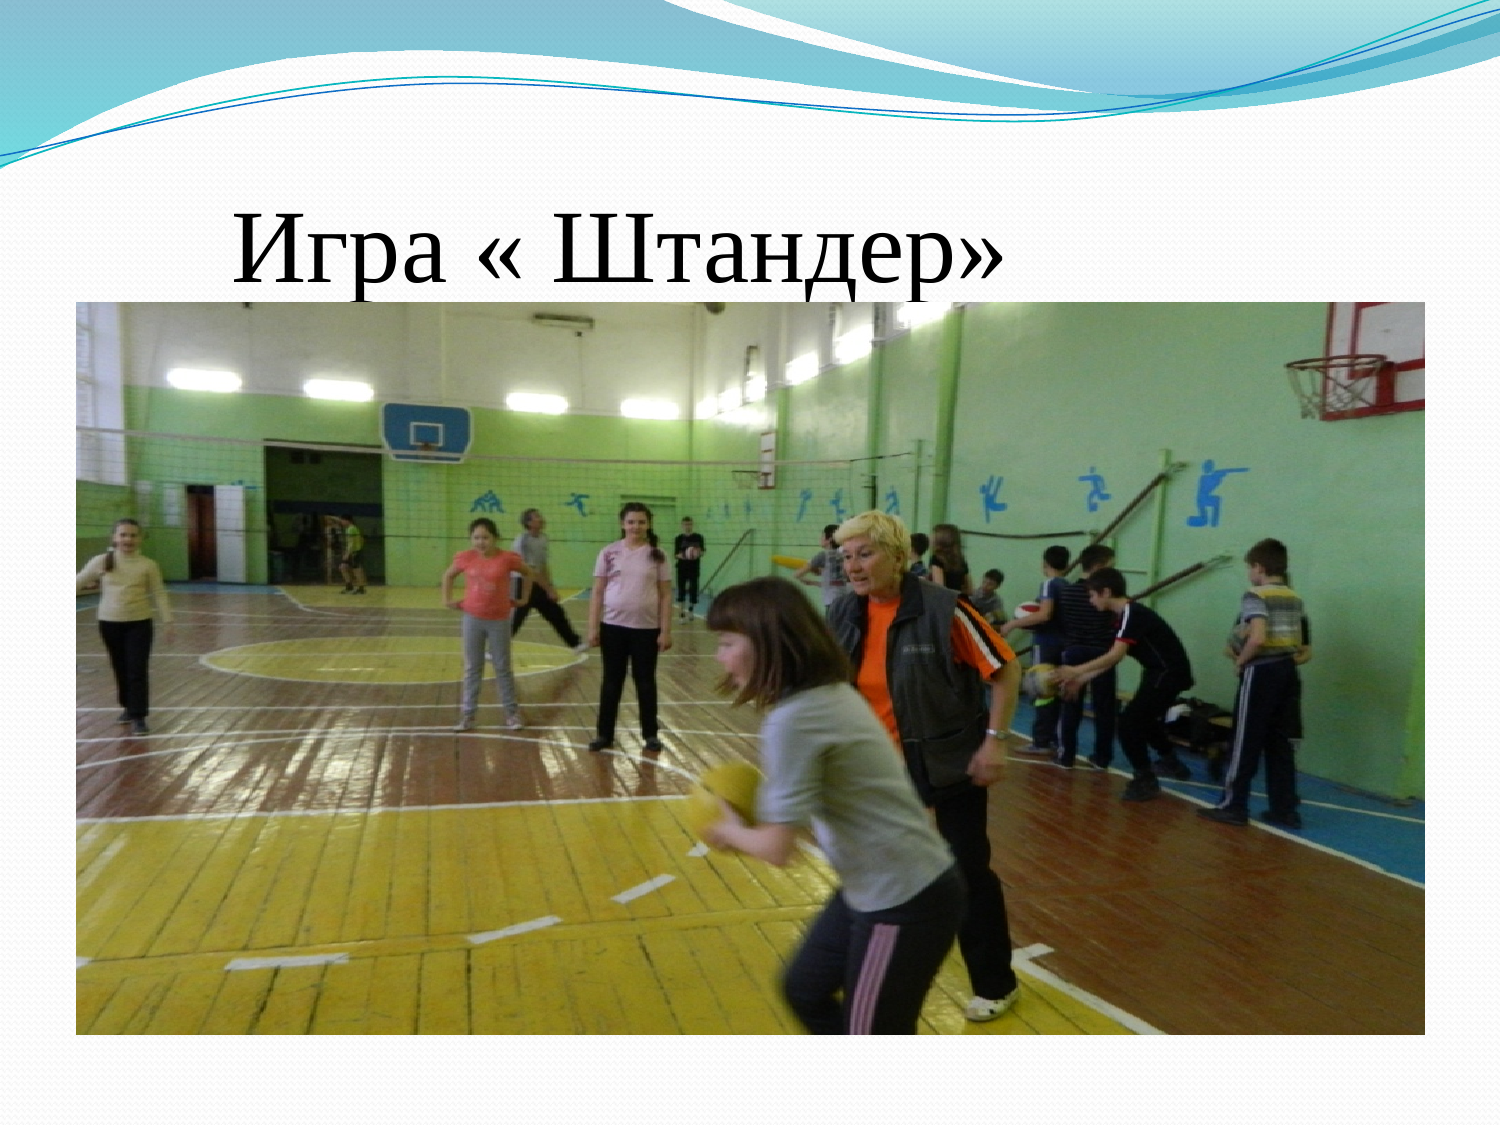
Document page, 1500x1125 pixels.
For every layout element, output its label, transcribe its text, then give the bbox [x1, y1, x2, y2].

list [76, 302, 1426, 1036]
title Игра « Штандер» [75, 115, 1425, 303]
